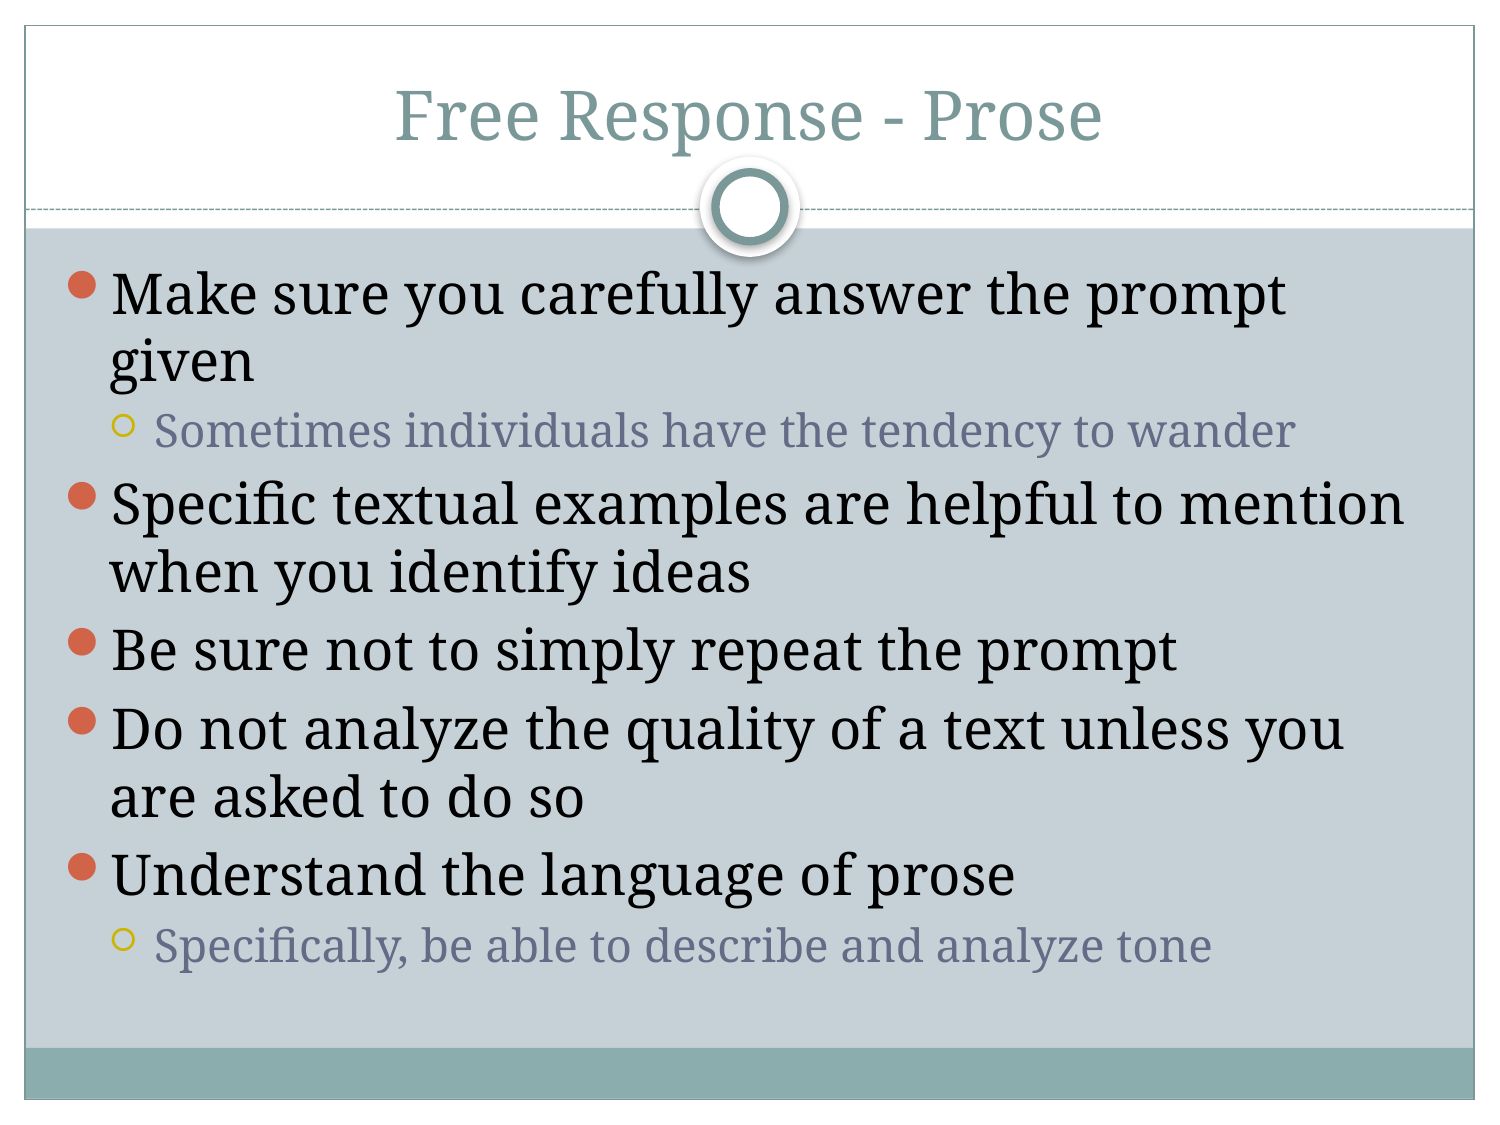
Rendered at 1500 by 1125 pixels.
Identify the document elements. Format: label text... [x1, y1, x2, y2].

list Make sure you carefully answer the prompt given Sometimes individuals have the tendency to wander Specific textual examples are helpful to mention when you identify ideas Be sure not to simply repeat the prompt Do not analyze the quality of a text unless you are asked to do so Understand the language of prose Specifically, be able to describe and analyze tone [49, 250, 1445, 1001]
title Free Response - Prose [49, 37, 1450, 162]
